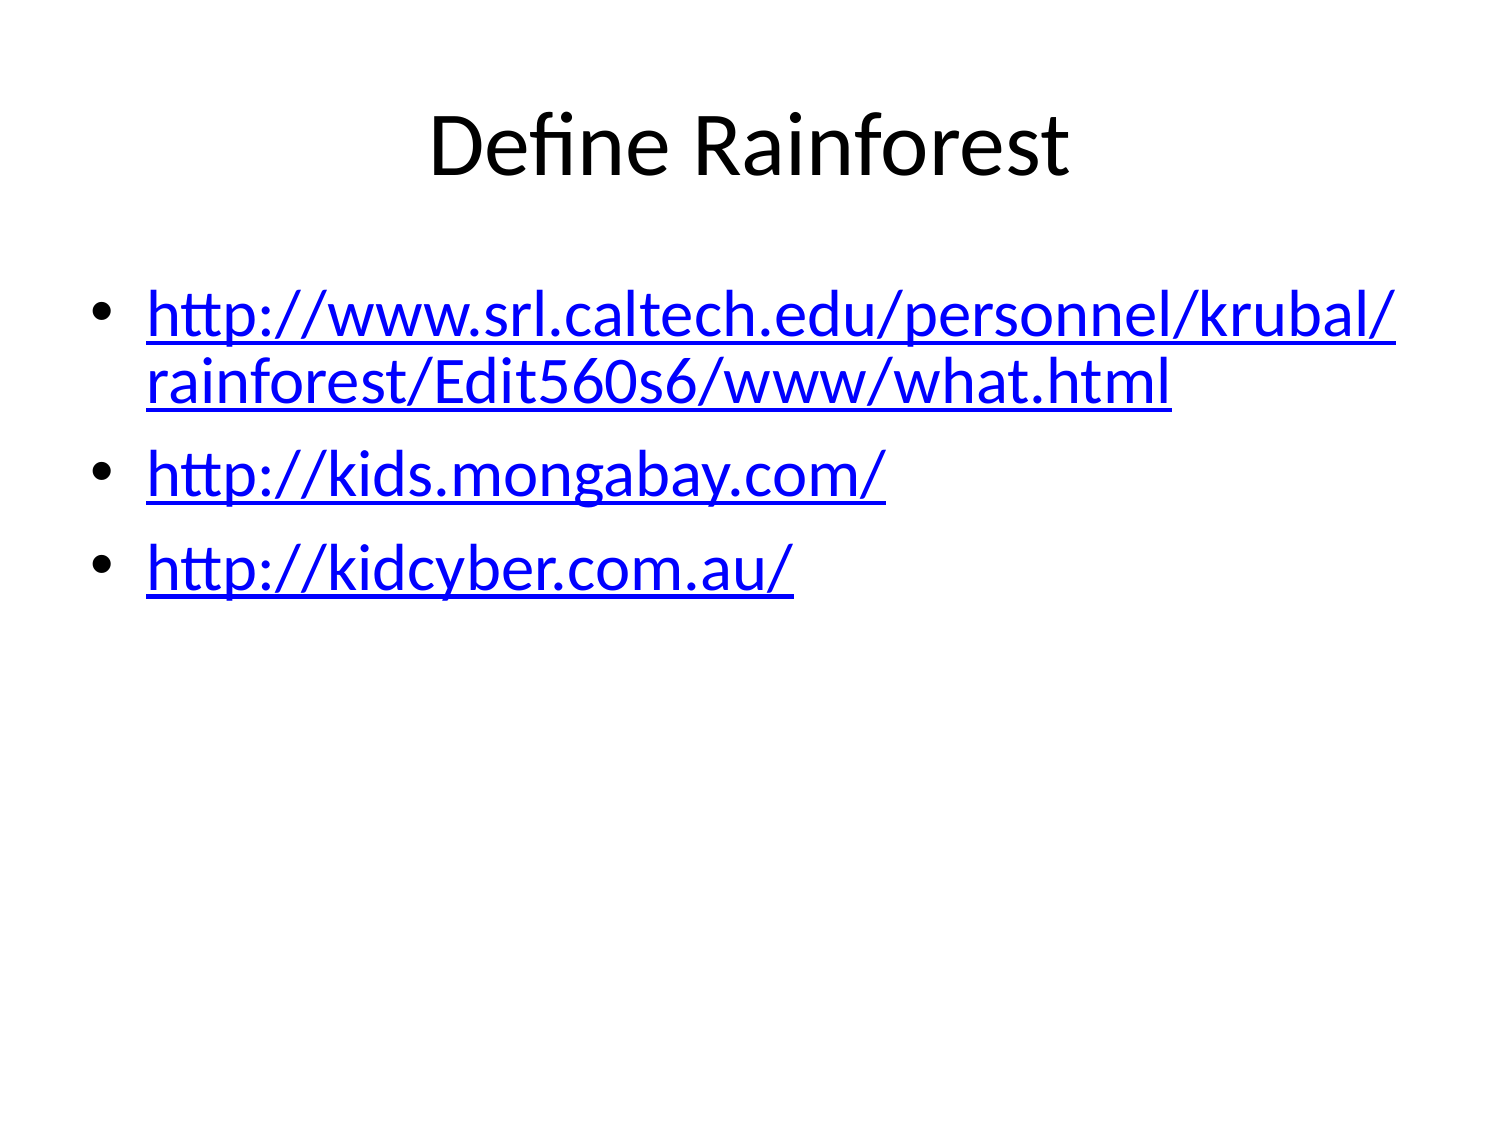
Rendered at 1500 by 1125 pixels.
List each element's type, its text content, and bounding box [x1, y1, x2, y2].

list http://www.srl.caltech.edu/personnel/krubal/rainforest/Edit560s6/www/what.html http://kids.mongabay.com/ http://kidcyber.com.au/ [75, 262, 1425, 1005]
title Define Rainforest [75, 45, 1425, 233]
